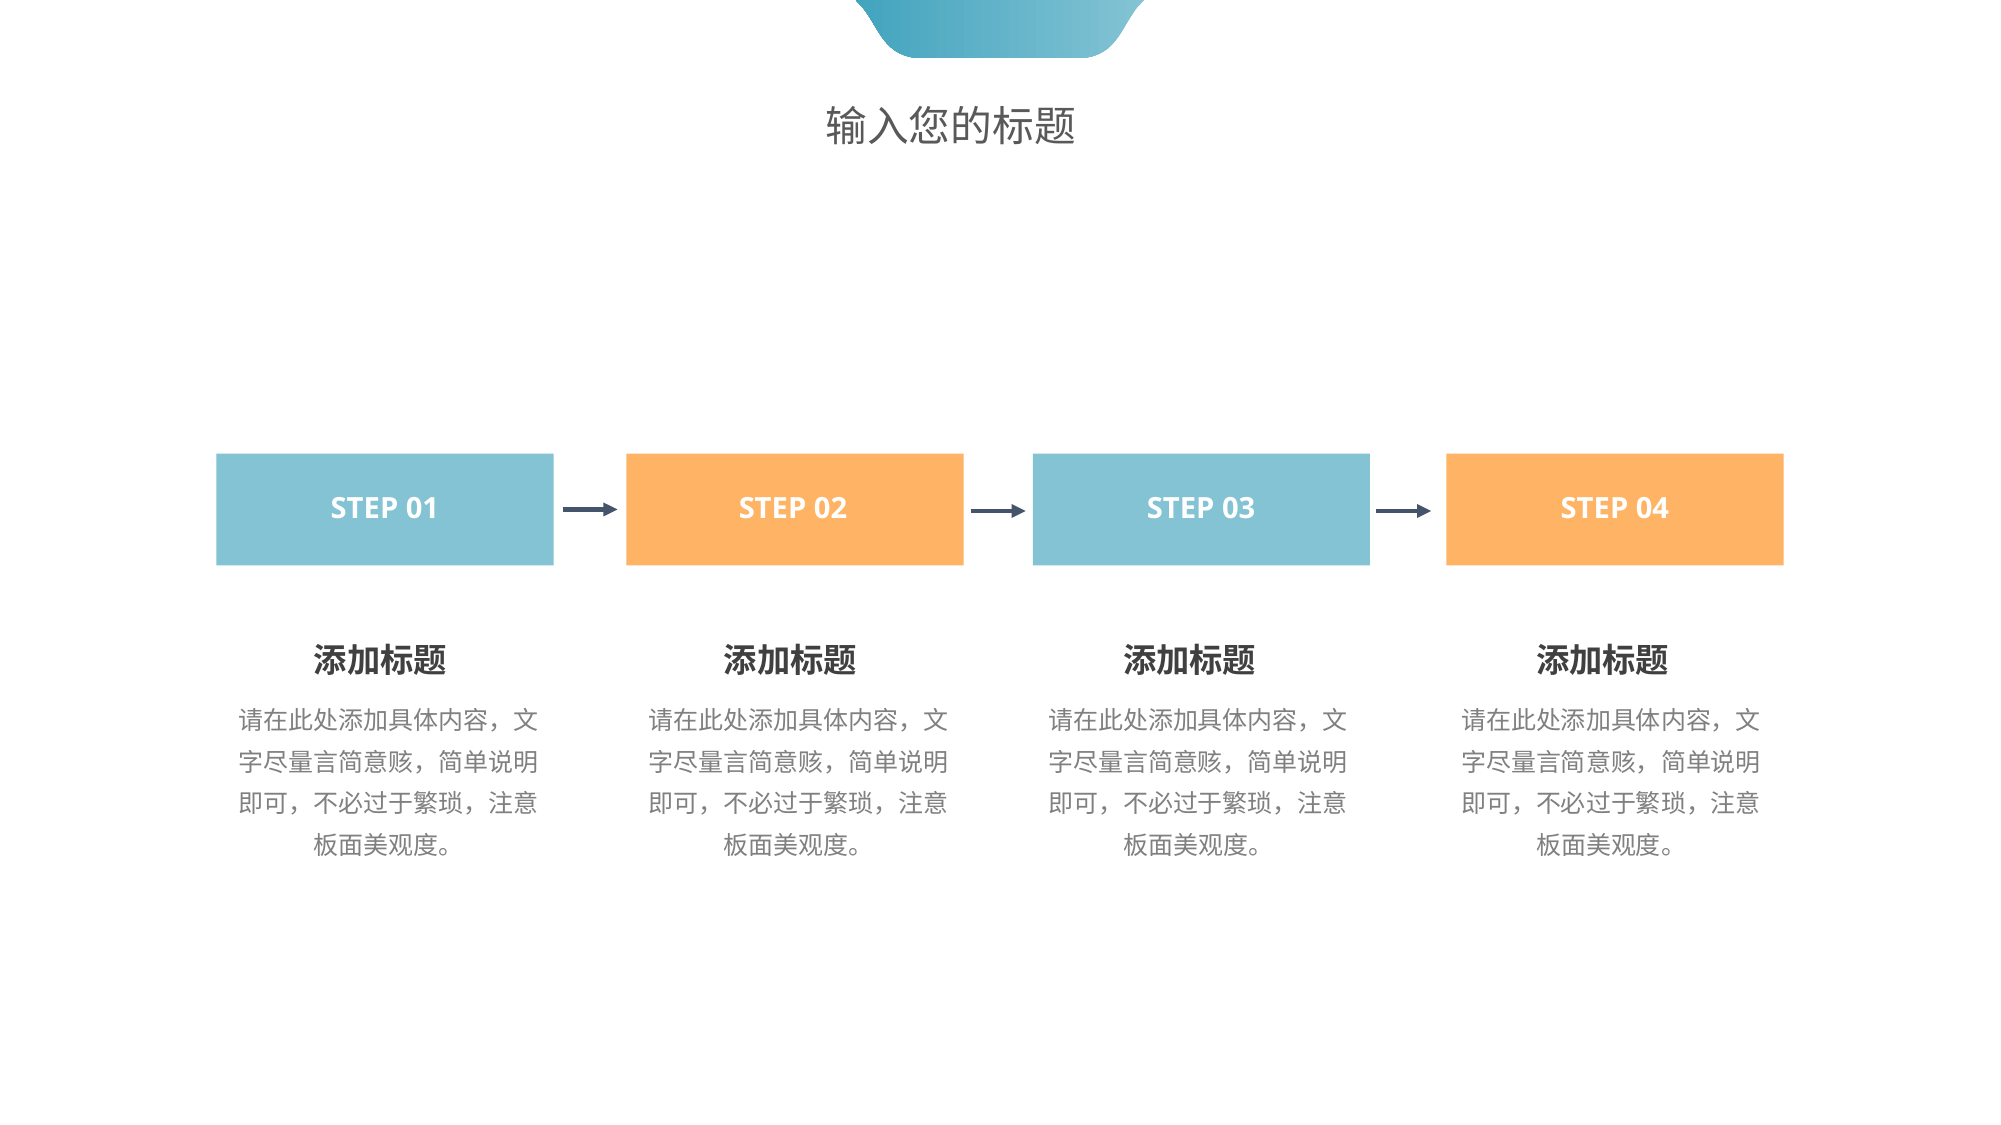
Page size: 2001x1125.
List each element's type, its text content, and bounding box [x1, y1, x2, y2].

text_box 添加标题 [1108, 631, 1288, 686]
text_box 添加标题 [709, 631, 889, 686]
text_box STEP 01 [315, 482, 455, 532]
text_box STEP 03 [1132, 482, 1271, 532]
text_box STEP 02 [723, 482, 863, 532]
text_box [626, 453, 964, 566]
text_box 请在此处添加具体内容，文字尽量言简意赅，简单说明即可，不必过于繁琐，注意板面美观度。 [633, 685, 964, 867]
text_box 请在此处添加具体内容，文字尽量言简意赅，简单说明即可，不必过于繁琐，注意板面美观度。 [1446, 685, 1776, 867]
text_box 添加标题 [299, 631, 479, 686]
text_box [216, 453, 554, 566]
text_box 添加标题 [1521, 631, 1701, 686]
text_box 输入您的标题 [810, 92, 1190, 158]
text_box 请在此处添加具体内容，文字尽量言简意赅，简单说明即可，不必过于繁琐，注意板面美观度。 [1033, 685, 1363, 867]
text_box [854, 0, 1146, 60]
text_box [1446, 453, 1784, 566]
text_box STEP 04 [1545, 482, 1685, 532]
text_box 请在此处添加具体内容，文字尽量言简意赅，简单说明即可，不必过于繁琐，注意板面美观度。 [223, 685, 554, 867]
text_box [1032, 453, 1370, 566]
